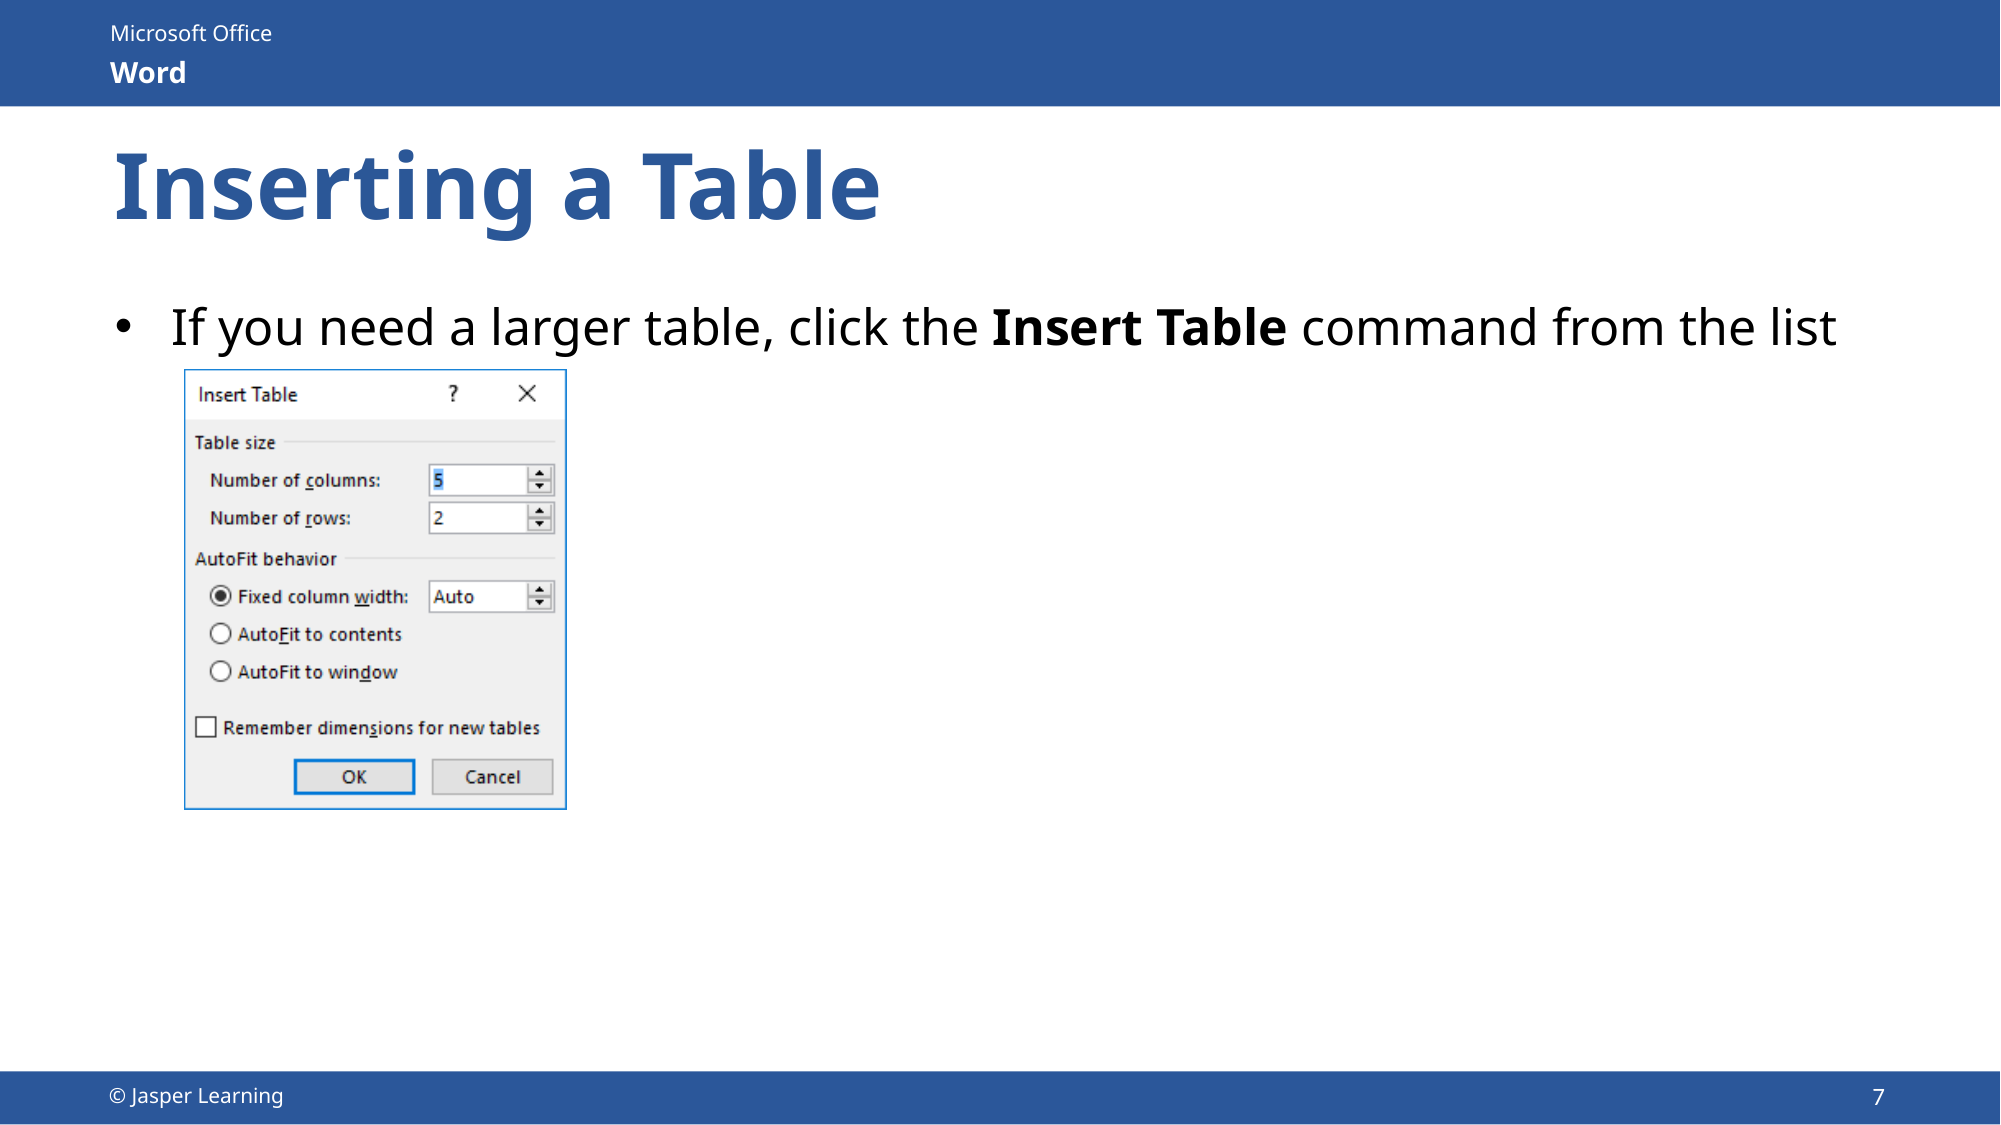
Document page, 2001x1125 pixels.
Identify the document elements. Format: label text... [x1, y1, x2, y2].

slide_number 7 [1433, 1065, 1900, 1125]
picture [184, 369, 567, 811]
list If you need a larger table, click the Insert Table command from the list [99, 283, 1900, 1026]
footer © Jasper Learning [94, 1066, 769, 1125]
title Inserting a Table [99, 118, 1866, 248]
